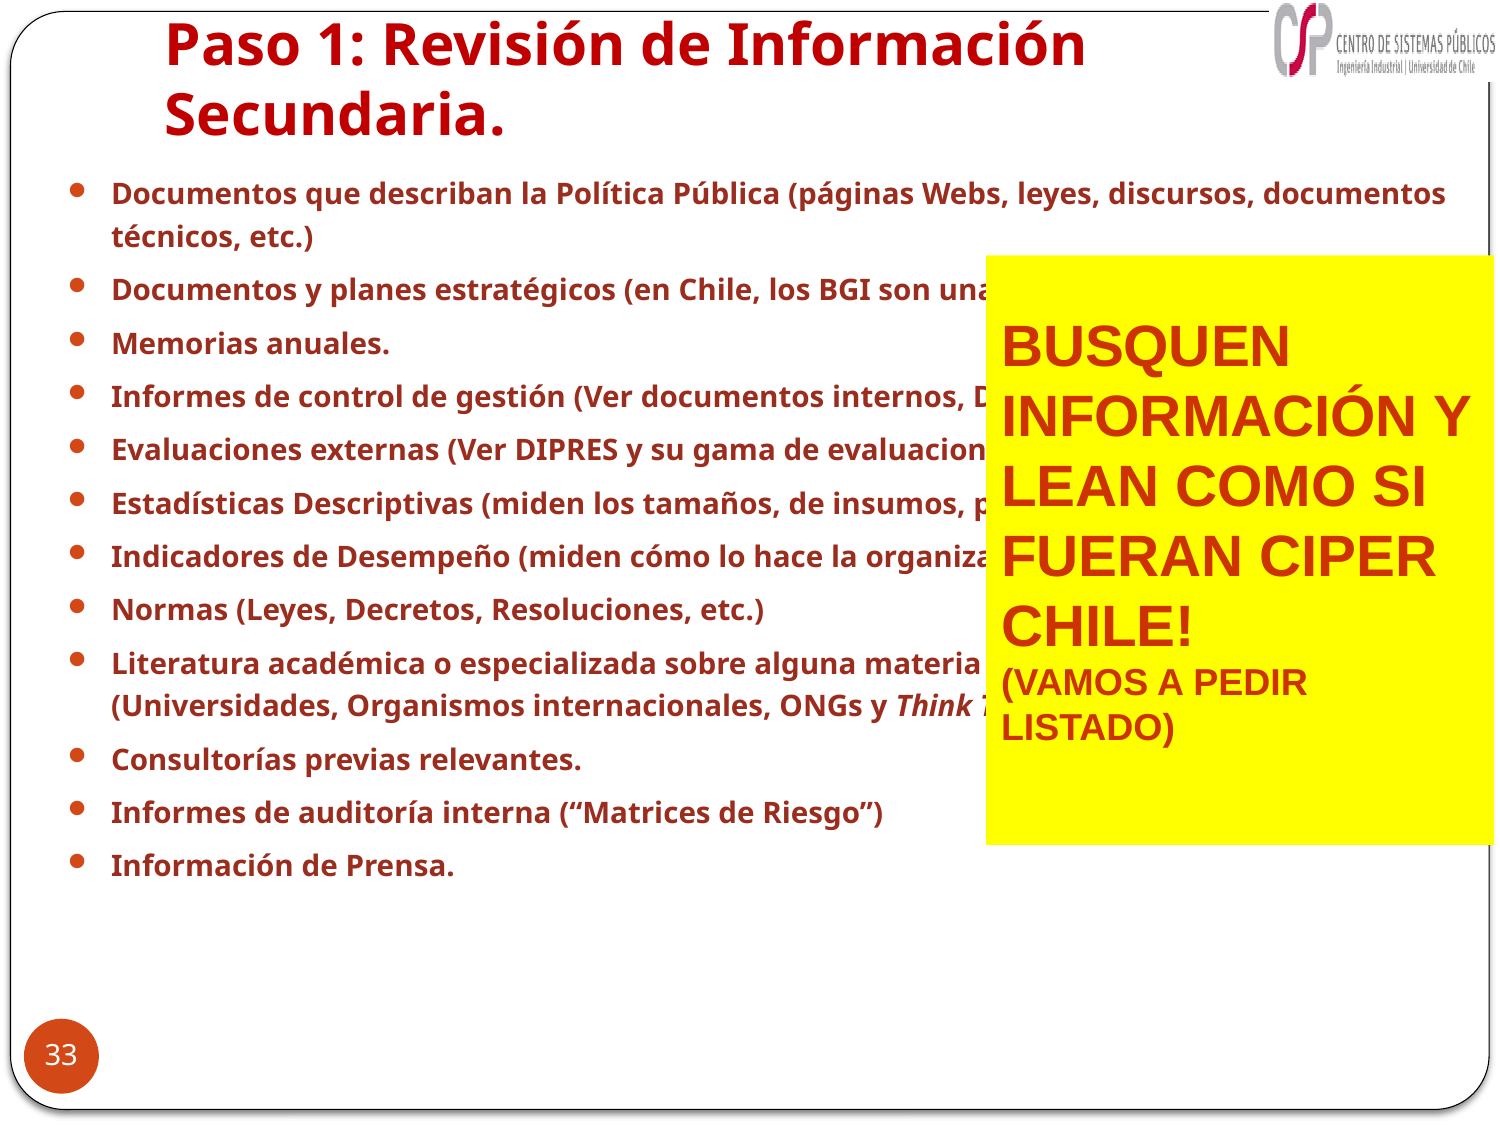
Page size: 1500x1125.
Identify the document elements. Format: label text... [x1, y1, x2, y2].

text_box BUSQUEN INFORMACIÓN Y LEAN COMO SI FUERAN CIPER CHILE! (VAMOS A PEDIR LISTADO) [986, 255, 1495, 845]
title Paso 1: Revisión de Información Secundaria. [150, 45, 1425, 160]
text_box [0, 916, 136, 978]
picture [1269, 0, 1500, 82]
slide_number 33 [23, 1018, 99, 1094]
list Documentos que describan la Política Pública (páginas Webs, leyes, discursos, documentos técnicos, etc.) Documentos y planes estratégicos (en Chile, los BGI son una buena fuente) Memorias anuales. Informes de control de gestión (Ver documentos internos, Documentos de DIPRES). Evaluaciones externas (Ver DIPRES y su gama de evaluaciones de programas y de impacto) Estadísticas Descriptivas (miden los tamaños, de insumos, productos, infraestructura, etc.) Indicadores de Desempeño (miden cómo lo hace la organización) Normas (Leyes, Decretos, Resoluciones, etc.) Literatura académica o especializada sobre alguna materia relacionada a la organización (Universidades, Organismos internacionales, ONGs y Think Tanks) Consultorías previas relevantes. Informes de auditoría interna (“Matrices de Riesgo”) Información de Prensa. [53, 160, 1471, 904]
